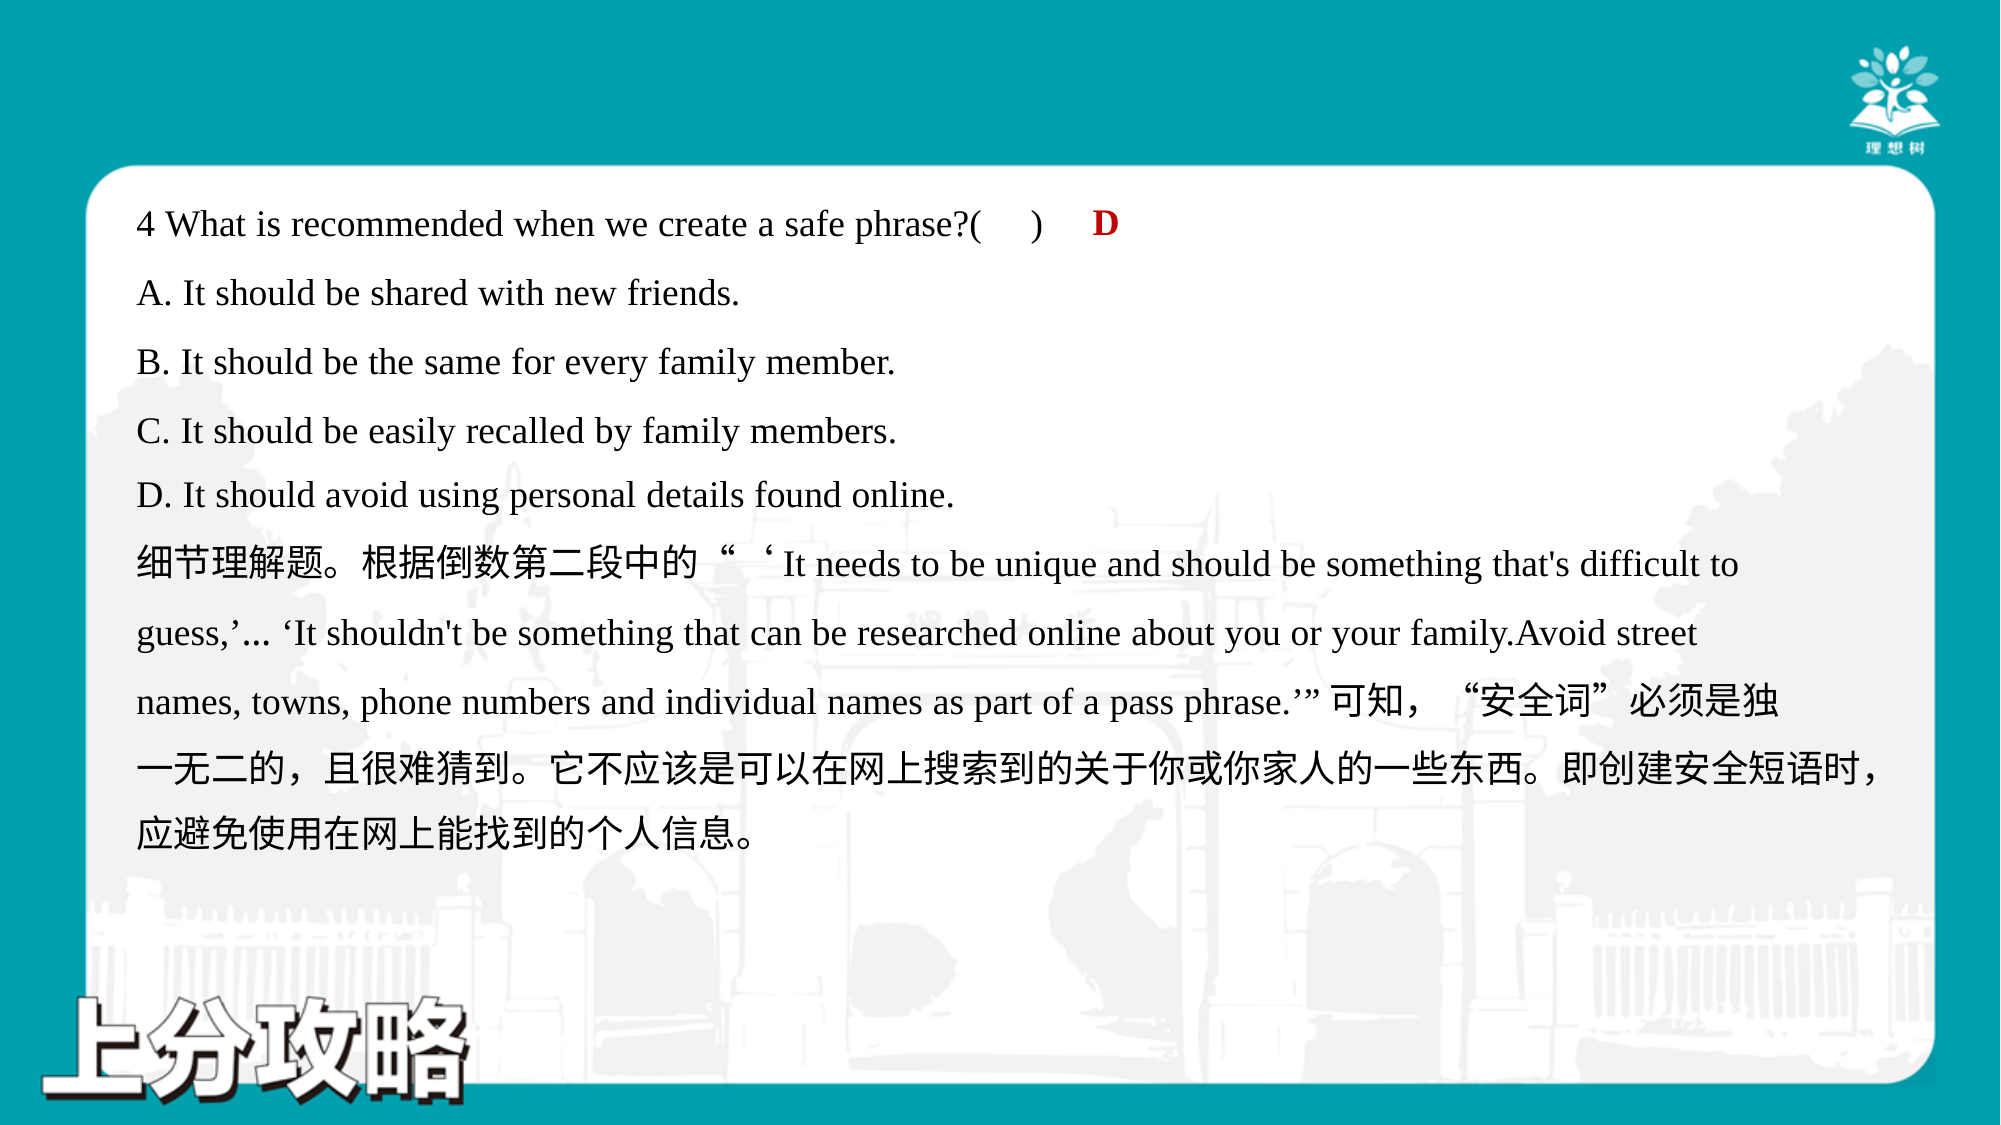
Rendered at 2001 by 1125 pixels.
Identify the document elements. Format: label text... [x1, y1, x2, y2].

picture [0, 0, 2000, 1125]
text_box 细节理解题。根据倒数第二段中的“‘It needs to be unique and should be something that's difficult to guess,’… ‘It shouldn't be something that can be researched online about you or your family.Avoid street names, towns, phone numbers and individual names as part of a pass phrase.’”可知，“安全词”必须是独 一无二的，且很难猜到。它不应该是可以在网上搜索到的关于你或你家人的一些东西。即创建安全短语时， 应避免使用在网上能找到的个人信息。 [136, 515, 1865, 849]
text_box 4 What is recommended when we create a safe phrase?( ) [136, 176, 1865, 237]
text_box D [1078, 176, 1134, 236]
text_box A. It should be shared with new friends. B. It should be the same for every family member. C. It should be easily recalled by family members. D. It should avoid using personal details found online. [136, 244, 1865, 509]
